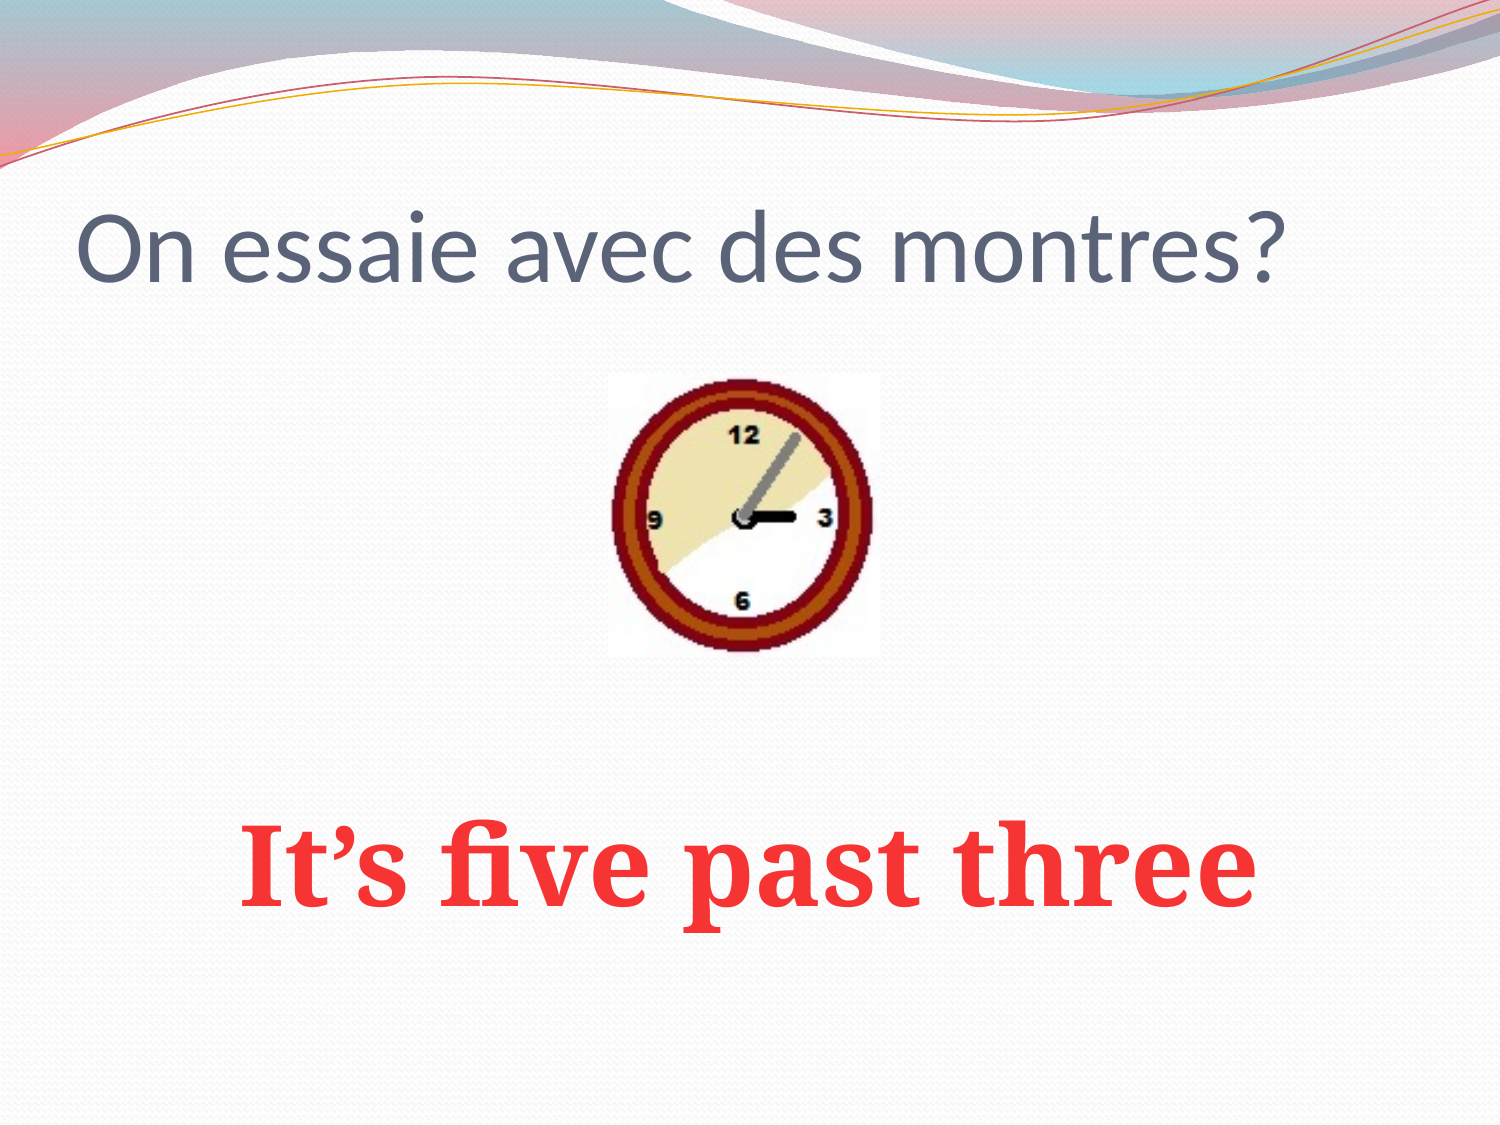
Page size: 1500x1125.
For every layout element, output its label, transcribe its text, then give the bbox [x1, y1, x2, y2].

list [608, 373, 881, 657]
title On essaie avec des montres? [75, 115, 1425, 303]
text_box It’s five past three [224, 786, 1276, 937]
